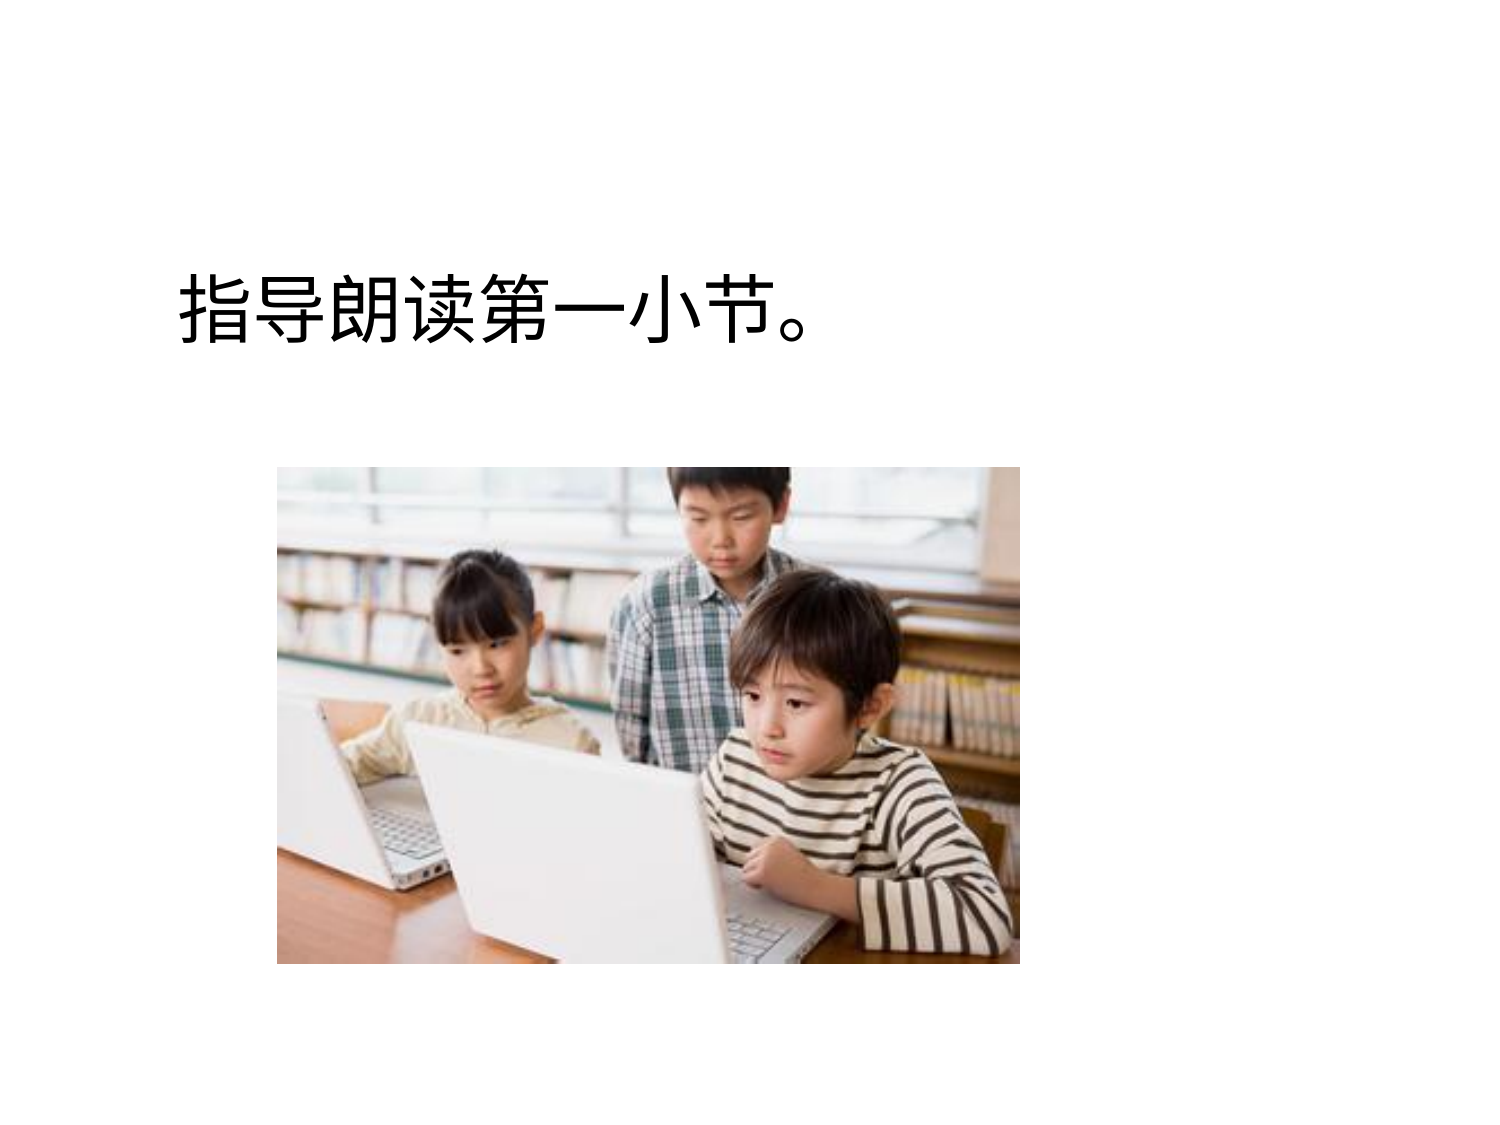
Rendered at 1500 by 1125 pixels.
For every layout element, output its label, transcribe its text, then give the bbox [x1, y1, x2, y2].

picture [277, 467, 1020, 965]
text_box 指导朗读第一小节。 [162, 255, 868, 361]
